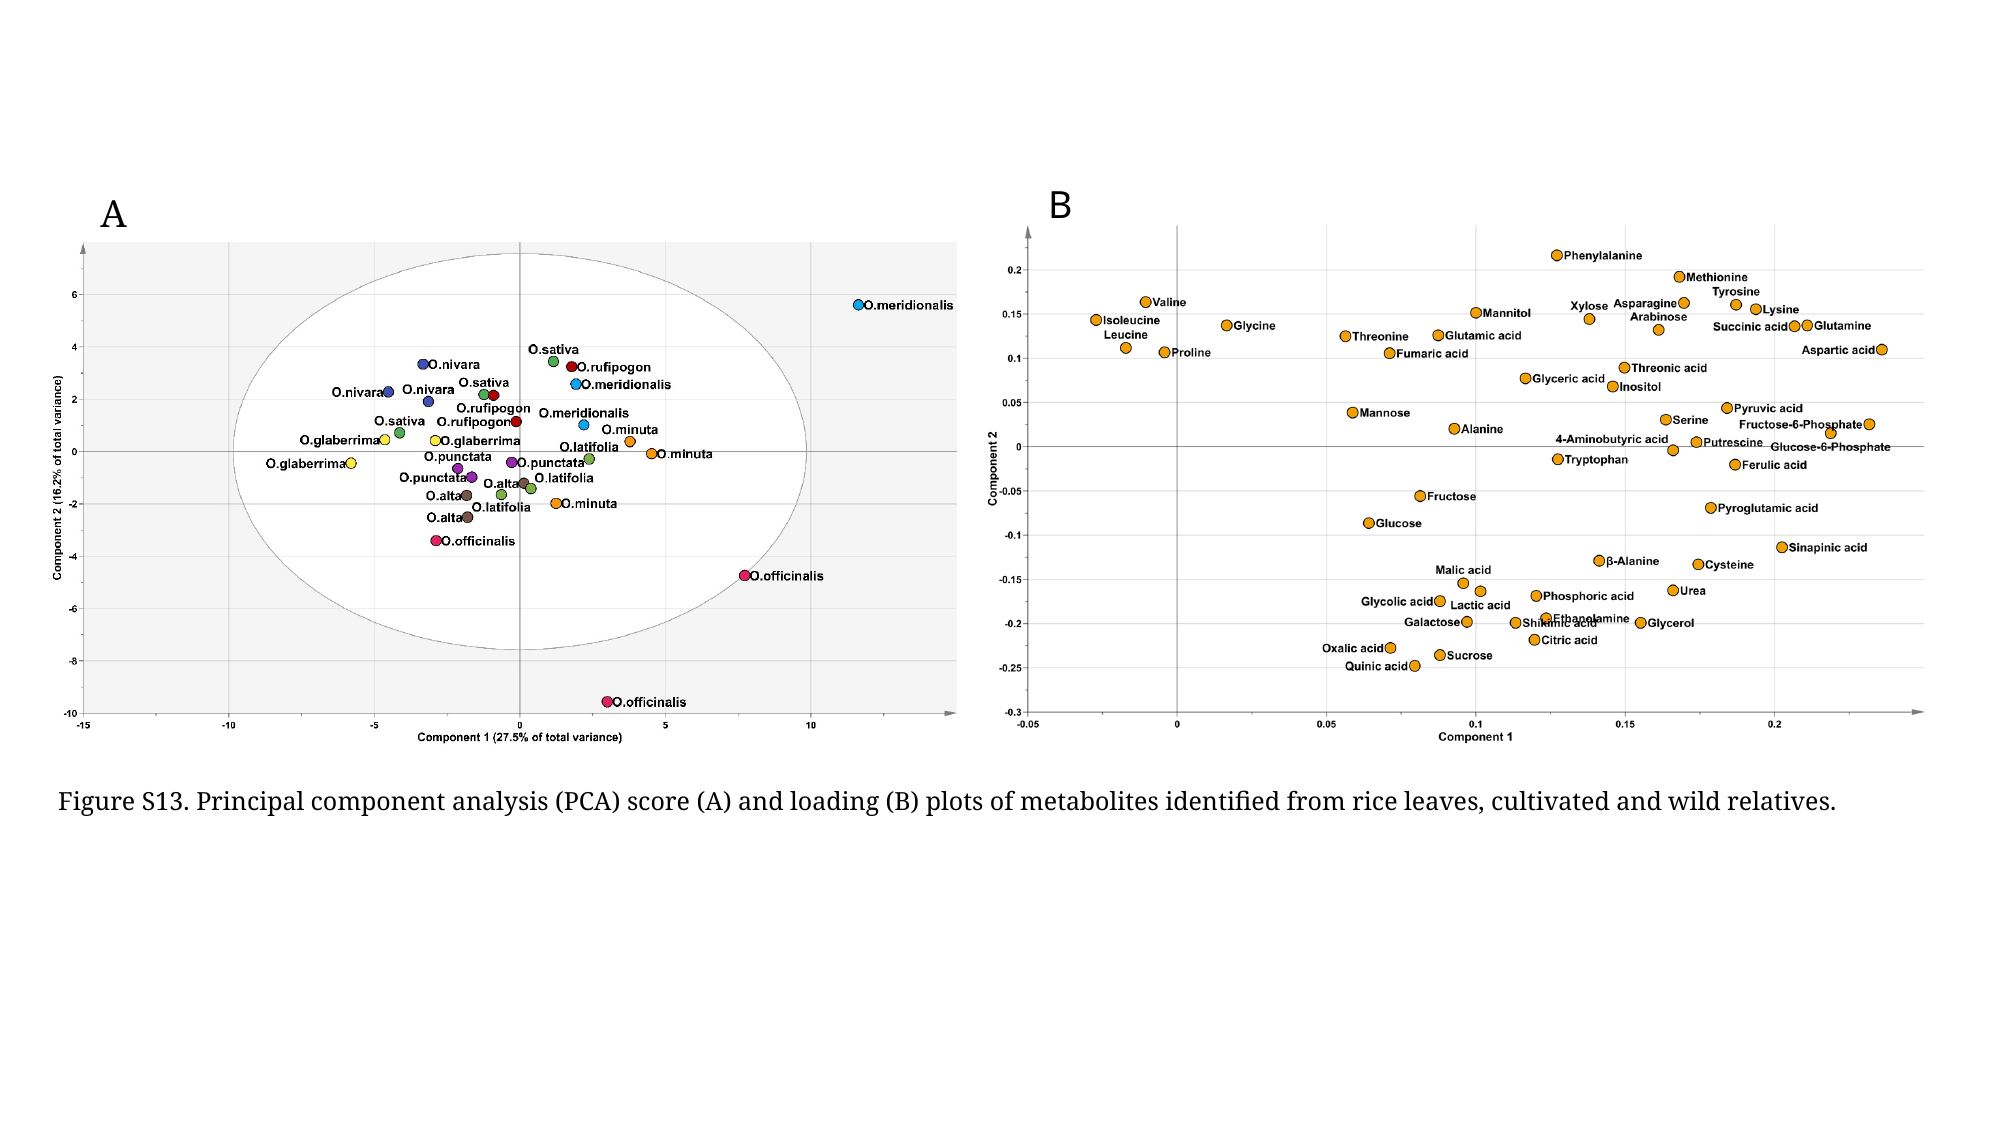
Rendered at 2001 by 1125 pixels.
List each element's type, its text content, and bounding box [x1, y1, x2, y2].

text_box A [85, 182, 142, 228]
picture [43, 228, 971, 750]
text_box B [1033, 173, 1070, 210]
text_box Figure S13. Principal component analysis (PCA) score (A) and loading (B) plots of metabolites identified from rice leaves, cultivated and wild relatives. [43, 777, 1855, 849]
picture [978, 210, 1938, 750]
